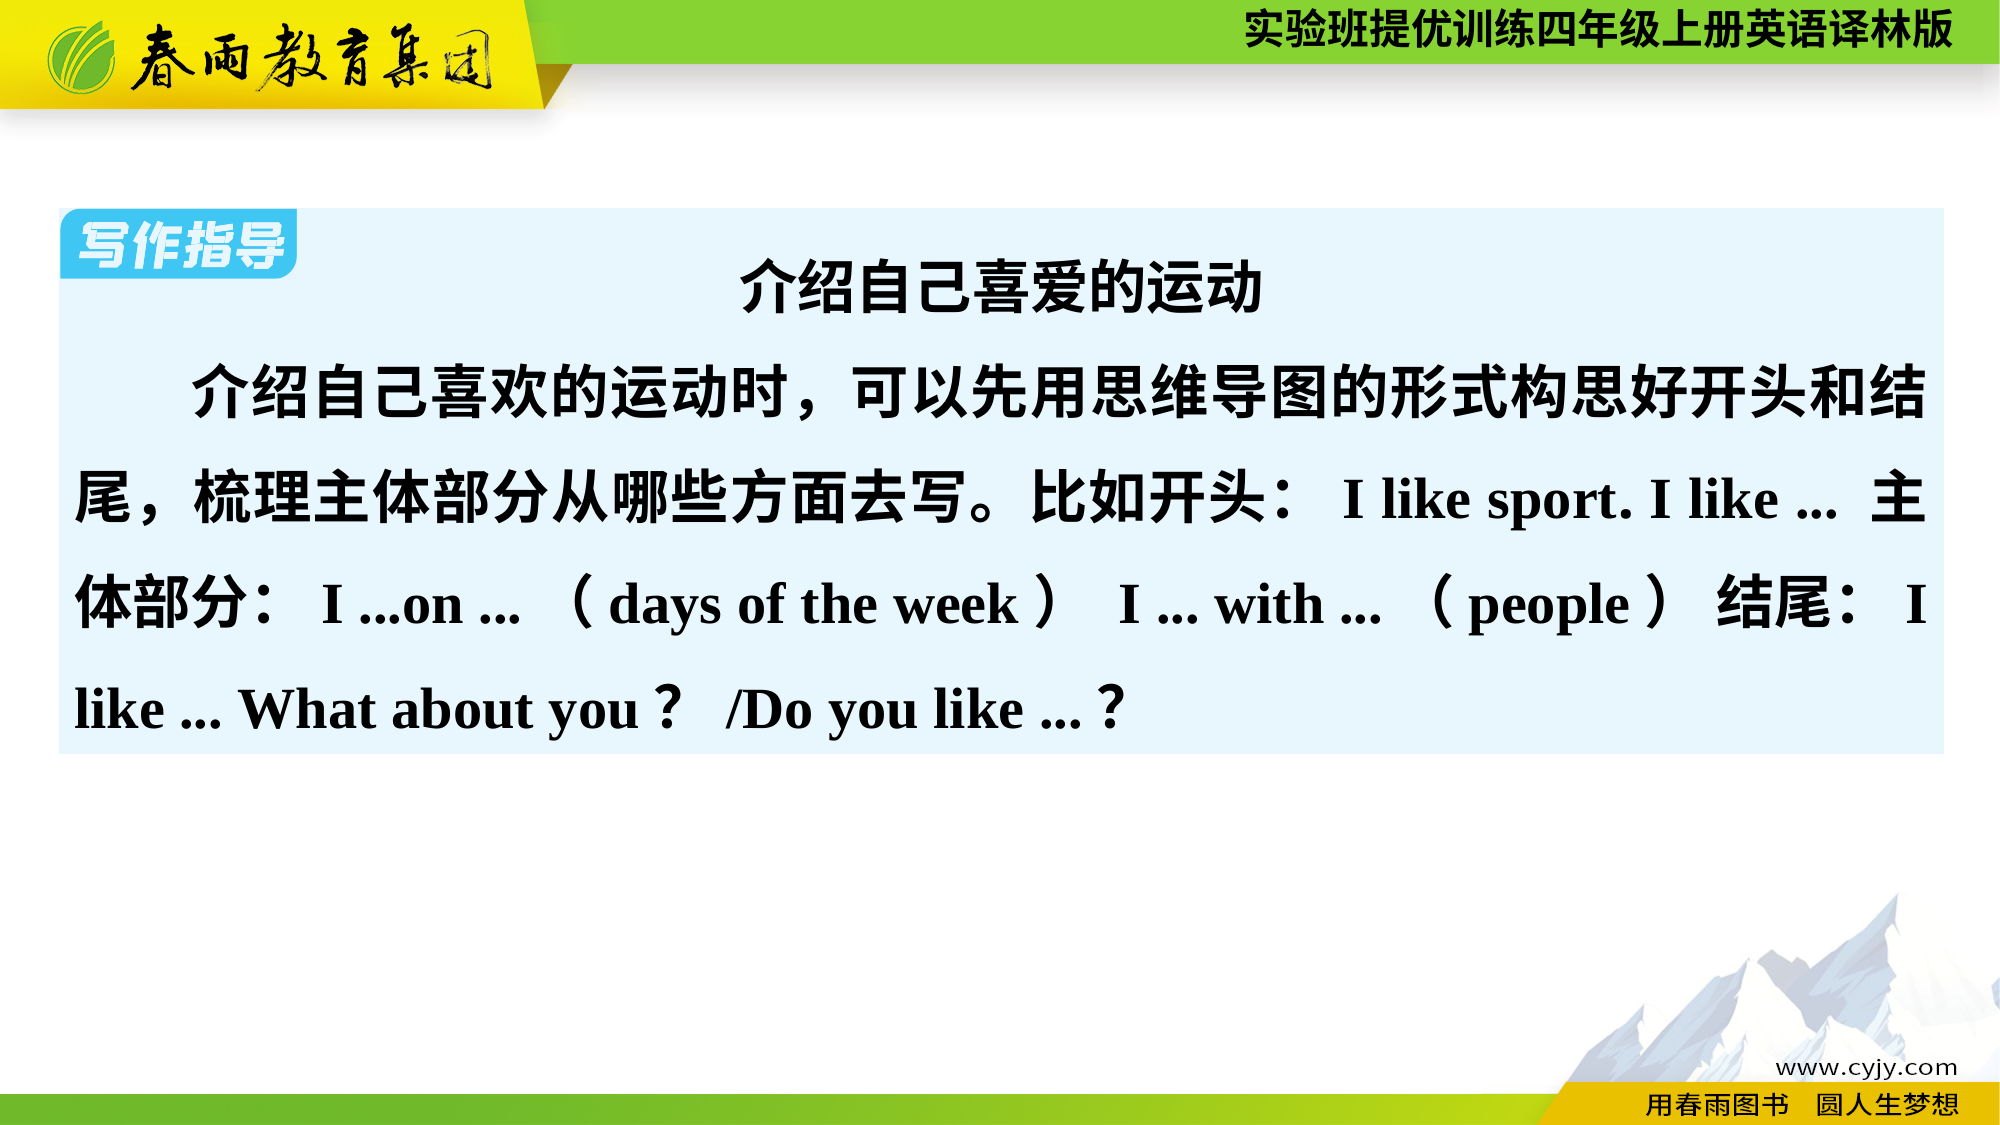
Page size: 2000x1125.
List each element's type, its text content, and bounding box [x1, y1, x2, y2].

list 介绍自己喜爱的运动 介绍自己喜欢的运动时，可以先用思维导图的形式构思好开头和结尾，梳理主体部分从哪些方面去写。比如开头：I like sport. I like ... 主体部分：I ...on ...（days of the week） I ... with ...（people） 结尾：I like ... What about you？/Do you like ...？ [59, 208, 1944, 754]
picture [0, 0, 2000, 1125]
